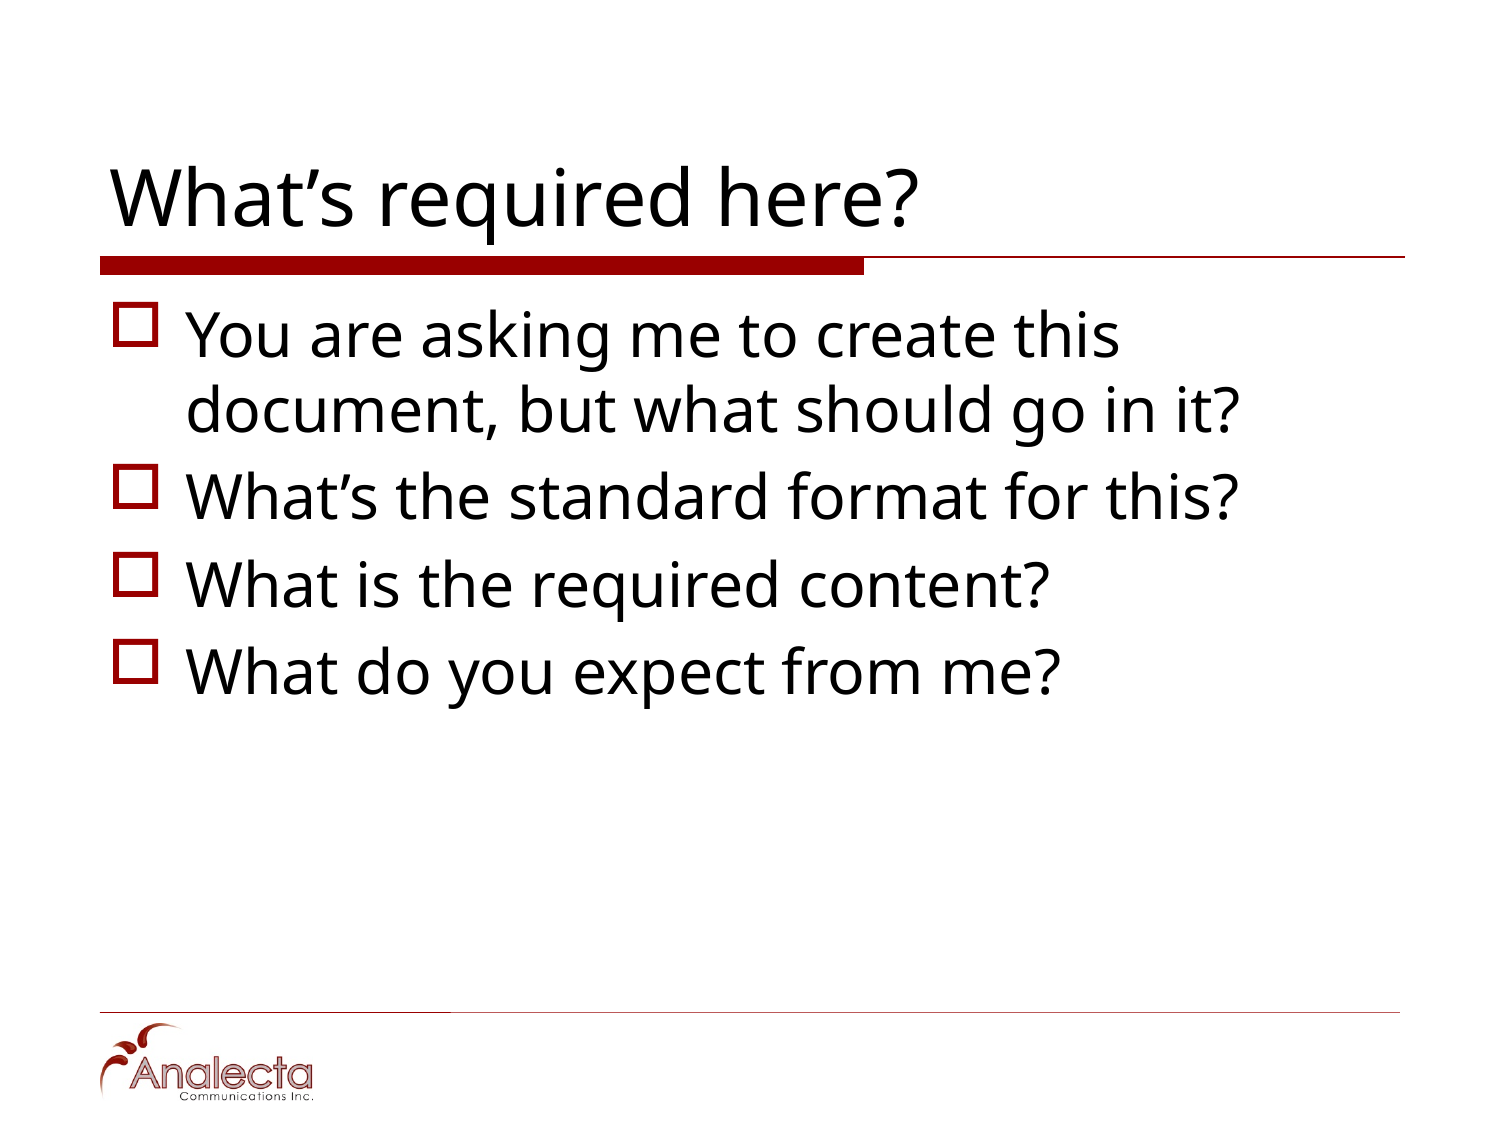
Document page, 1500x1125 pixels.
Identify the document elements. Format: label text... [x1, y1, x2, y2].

list You are asking me to create this document, but what should go in it? What’s the standard format for this? What is the required content? What do you expect from me? [92, 287, 1406, 988]
picture [100, 1023, 313, 1101]
title What’s required here? [94, 50, 1407, 250]
